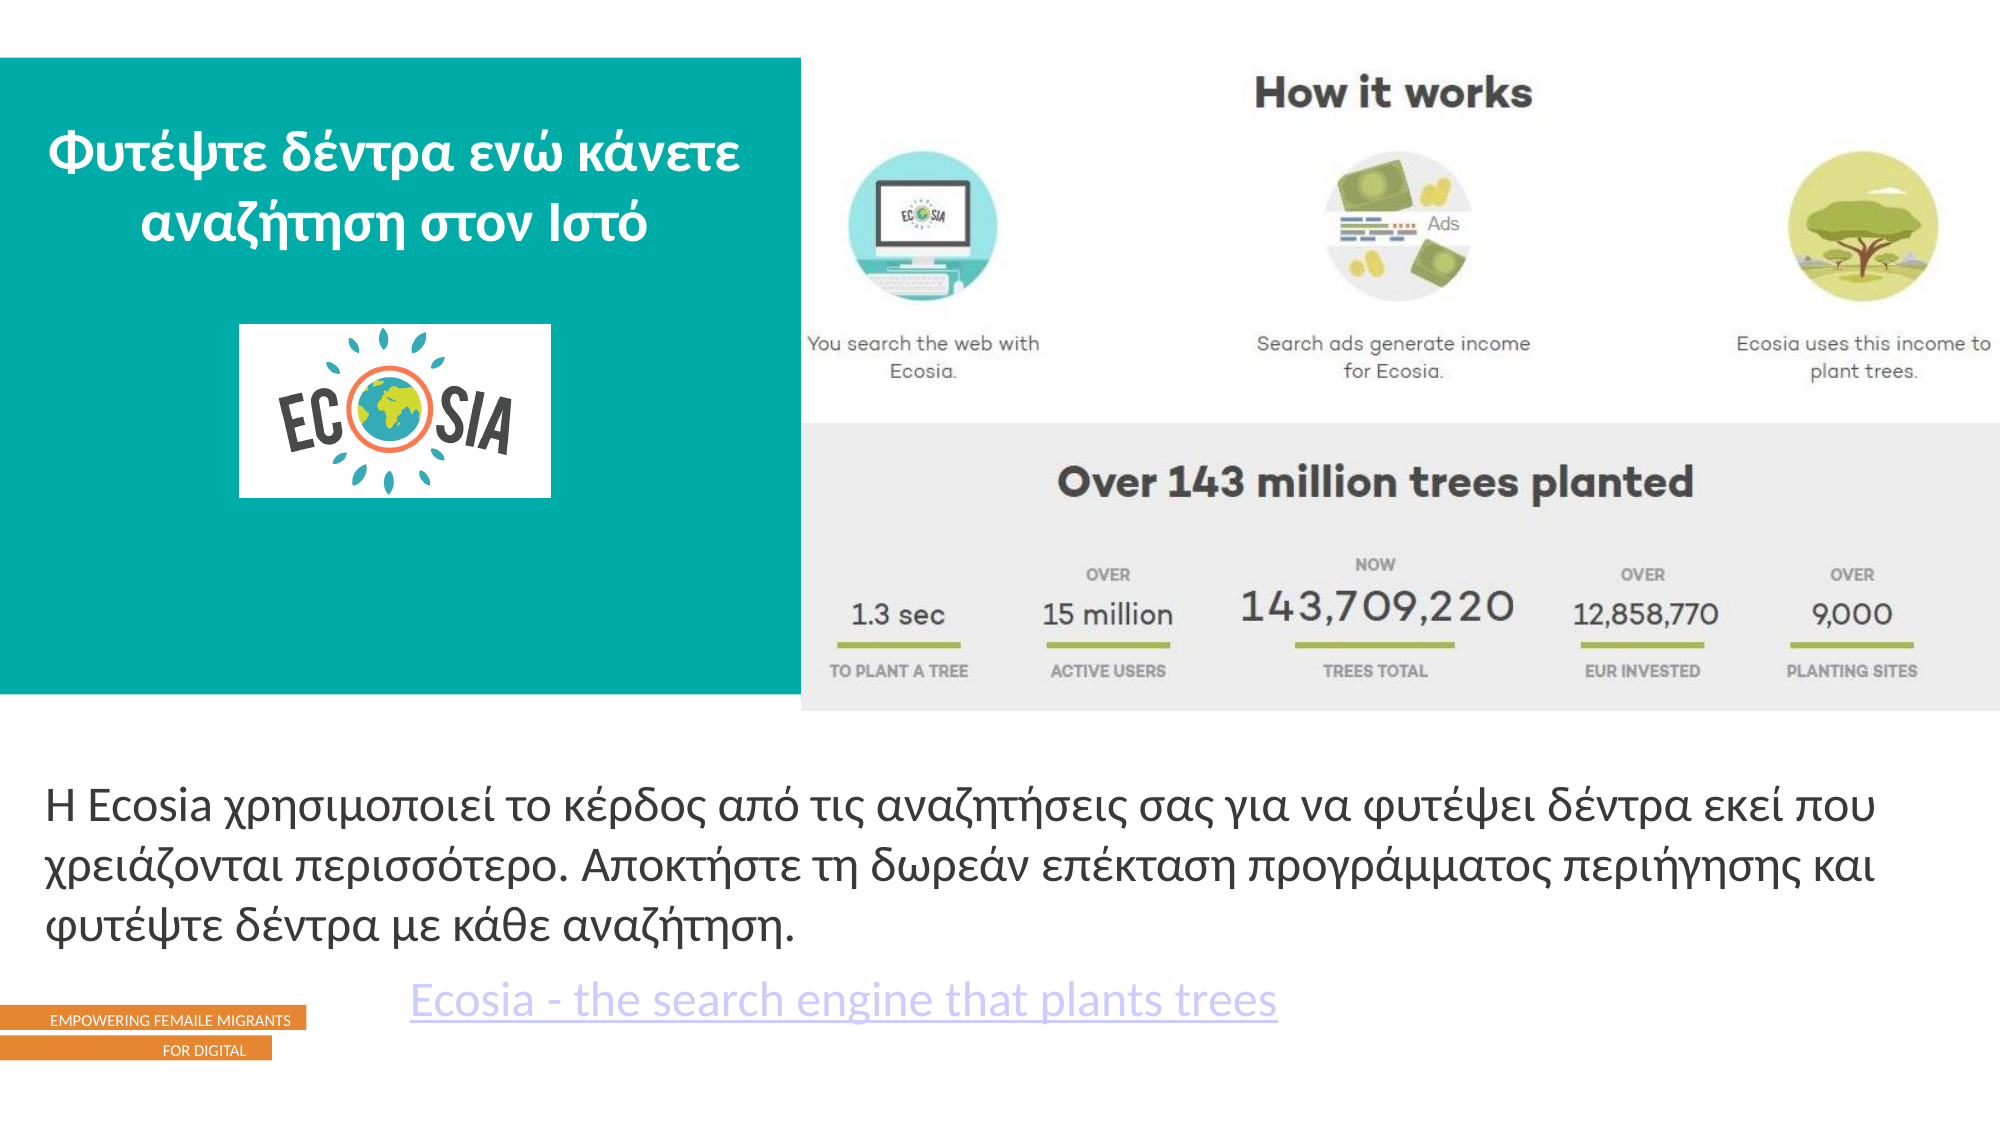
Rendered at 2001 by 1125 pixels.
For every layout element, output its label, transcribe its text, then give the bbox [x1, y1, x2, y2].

text_box Η Ecosia χρησιμοποιεί το κέρδος από τις αναζητήσεις σας για να φυτέψει δέντρα εκεί που χρειάζονται περισσότερο. Αποκτήστε τη δωρεάν επέκταση προγράμματος περιήγησης και φυτέψτε δέντρα με κάθε αναζήτηση. [30, 764, 1913, 936]
picture [239, 324, 551, 498]
text_box Ecosia - the search engine that plants trees [395, 958, 1396, 1034]
text_box Φυτέψτε δέντρα ενώ κάνετε αναζήτηση στον Ιστό [30, 105, 760, 647]
picture [801, 40, 2000, 711]
